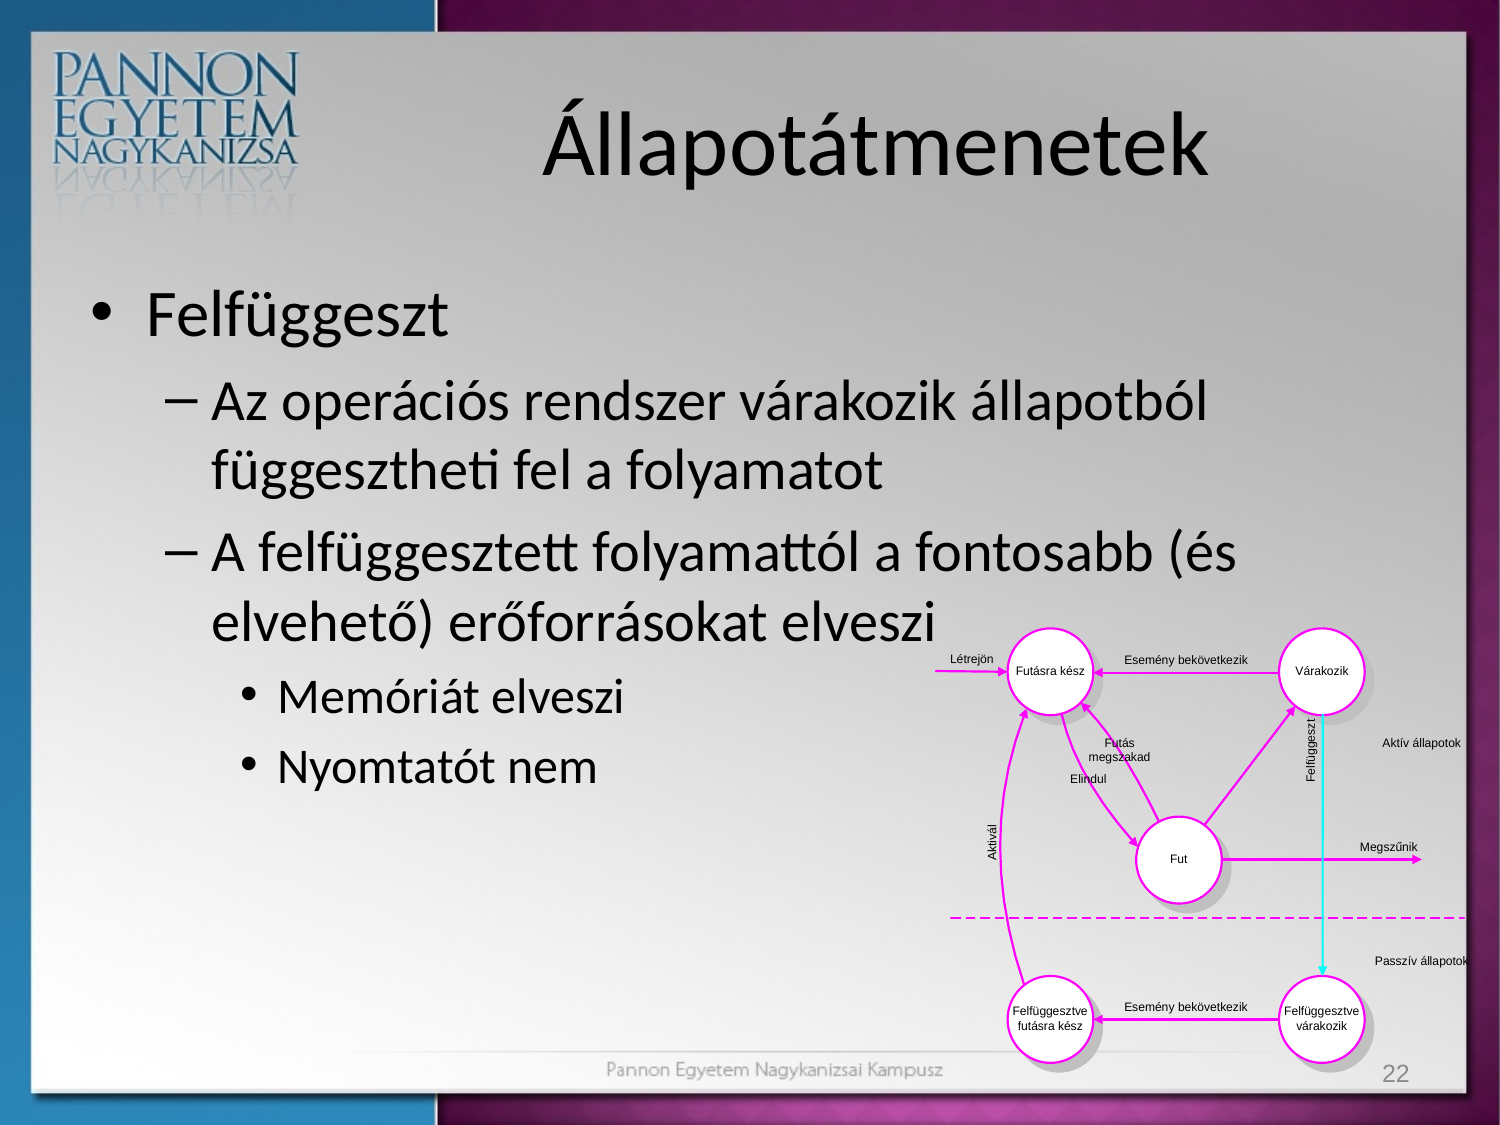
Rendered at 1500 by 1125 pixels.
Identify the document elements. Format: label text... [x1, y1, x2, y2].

list Felfüggeszt Az operációs rendszer várakozik állapotból függesztheti fel a folyamatot A felfüggesztett folyamattól a fontosabb (és elvehető) erőforrásokat elveszi Memóriát elveszi Nyomtatót nem [75, 262, 1425, 1038]
picture [0, 0, 1500, 1125]
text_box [924, 624, 1482, 1076]
slide_number 22 [1074, 1084, 1425, 1103]
title Állapotátmenetek [328, 45, 1425, 233]
